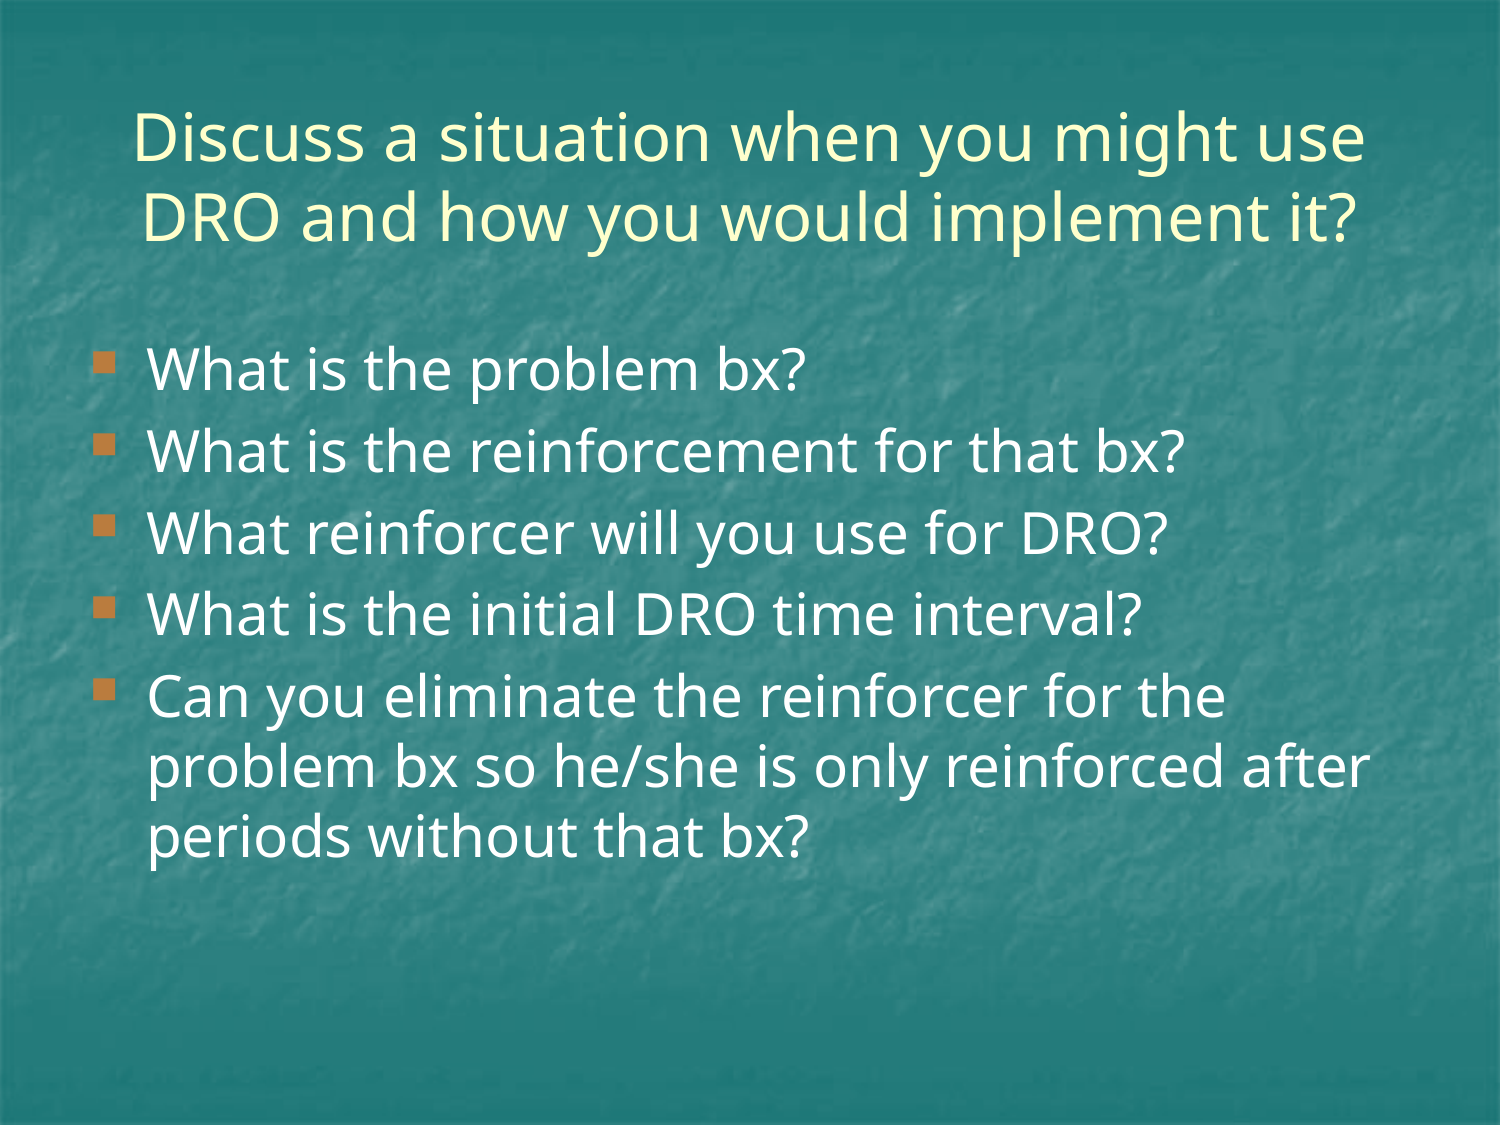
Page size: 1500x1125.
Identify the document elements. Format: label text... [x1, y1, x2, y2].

list What is the problem bx? What is the reinforcement for that bx? What reinforcer will you use for DRO? What is the initial DRO time interval? Can you eliminate the reinforcer for the problem bx so he/she is only reinforced after periods without that bx? [74, 324, 1426, 1001]
title Discuss a situation when you might use DRO and how you would implement it? [74, 62, 1426, 288]
